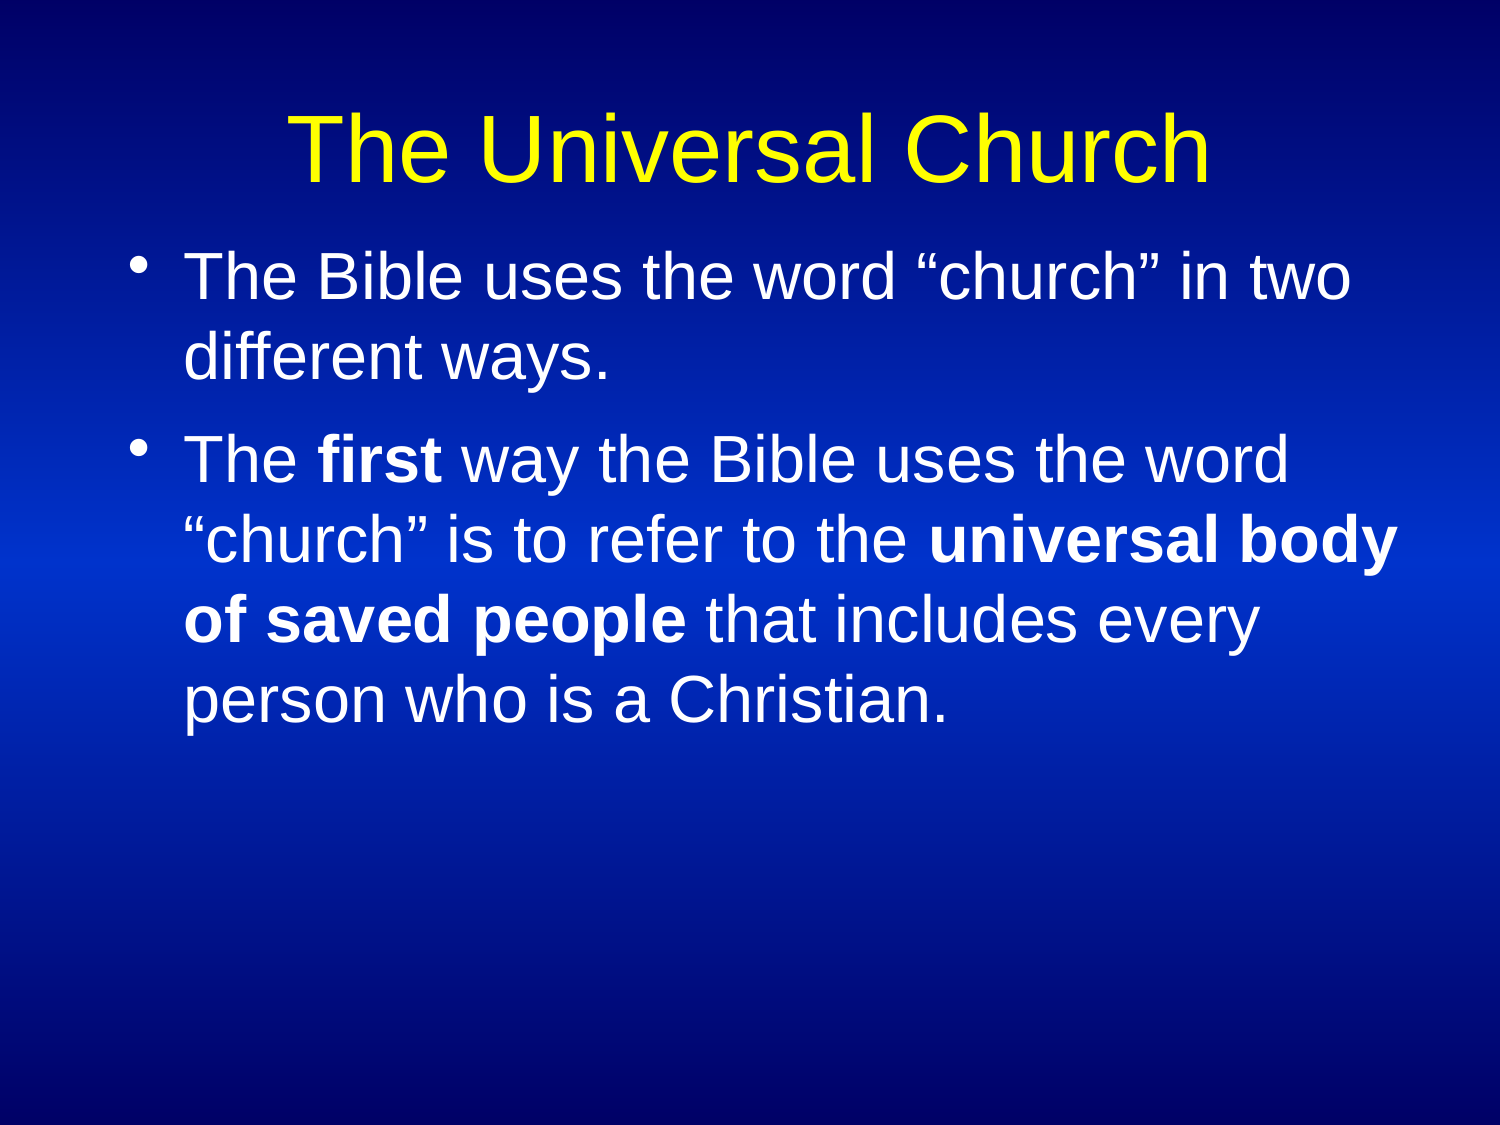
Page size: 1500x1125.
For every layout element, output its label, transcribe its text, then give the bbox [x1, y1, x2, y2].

title The Universal Church [37, 50, 1463, 238]
list The Bible uses the word “church” in two different ways. The first way the Bible uses the word “church” is to refer to the universal body of saved people that includes every person who is a Christian. [112, 224, 1463, 1125]
